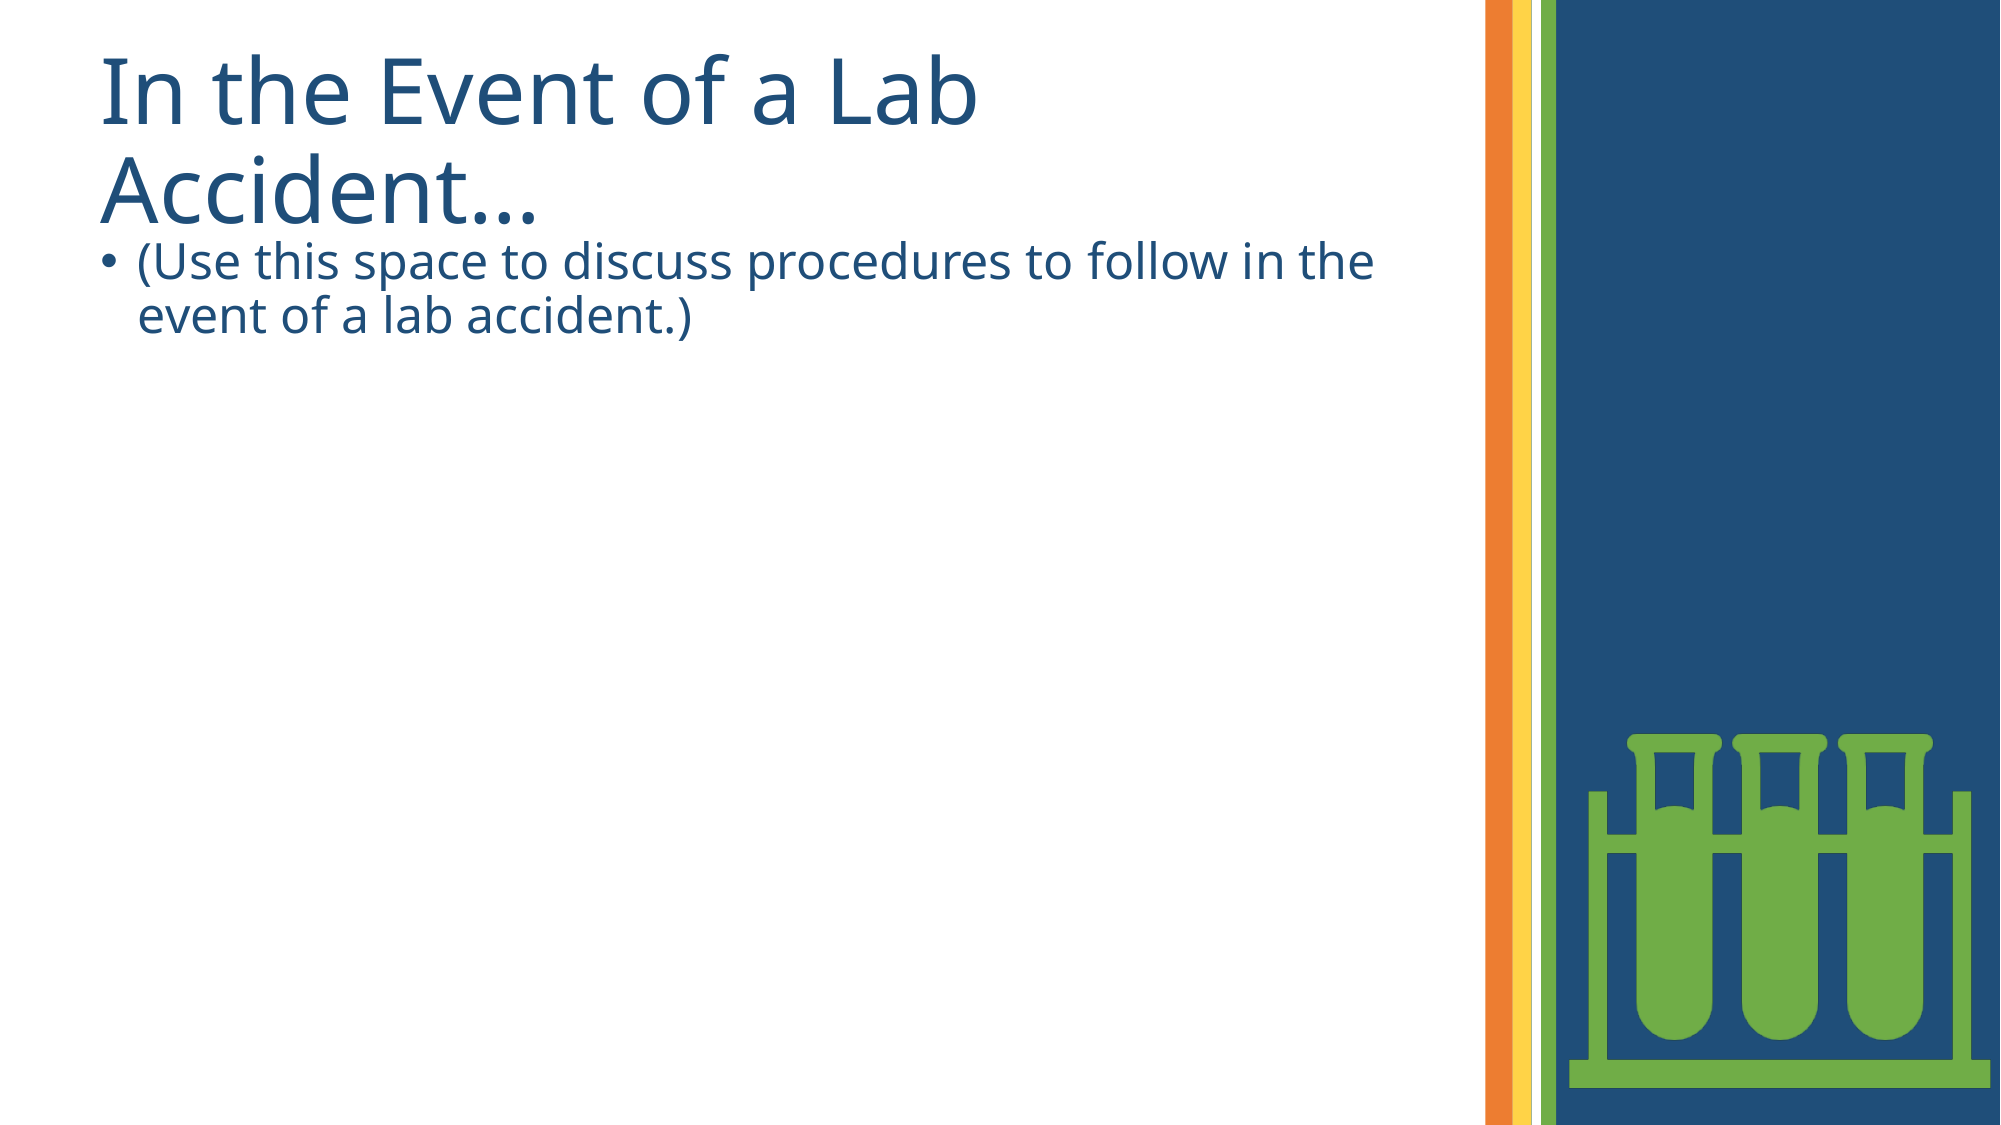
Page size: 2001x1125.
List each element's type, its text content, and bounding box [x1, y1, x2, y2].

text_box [1485, 0, 2000, 1125]
list (Use this space to discuss procedures to follow in the event of a lab accident.) [85, 228, 1460, 943]
title In the Event of a Lab Accident… [85, 59, 1460, 228]
